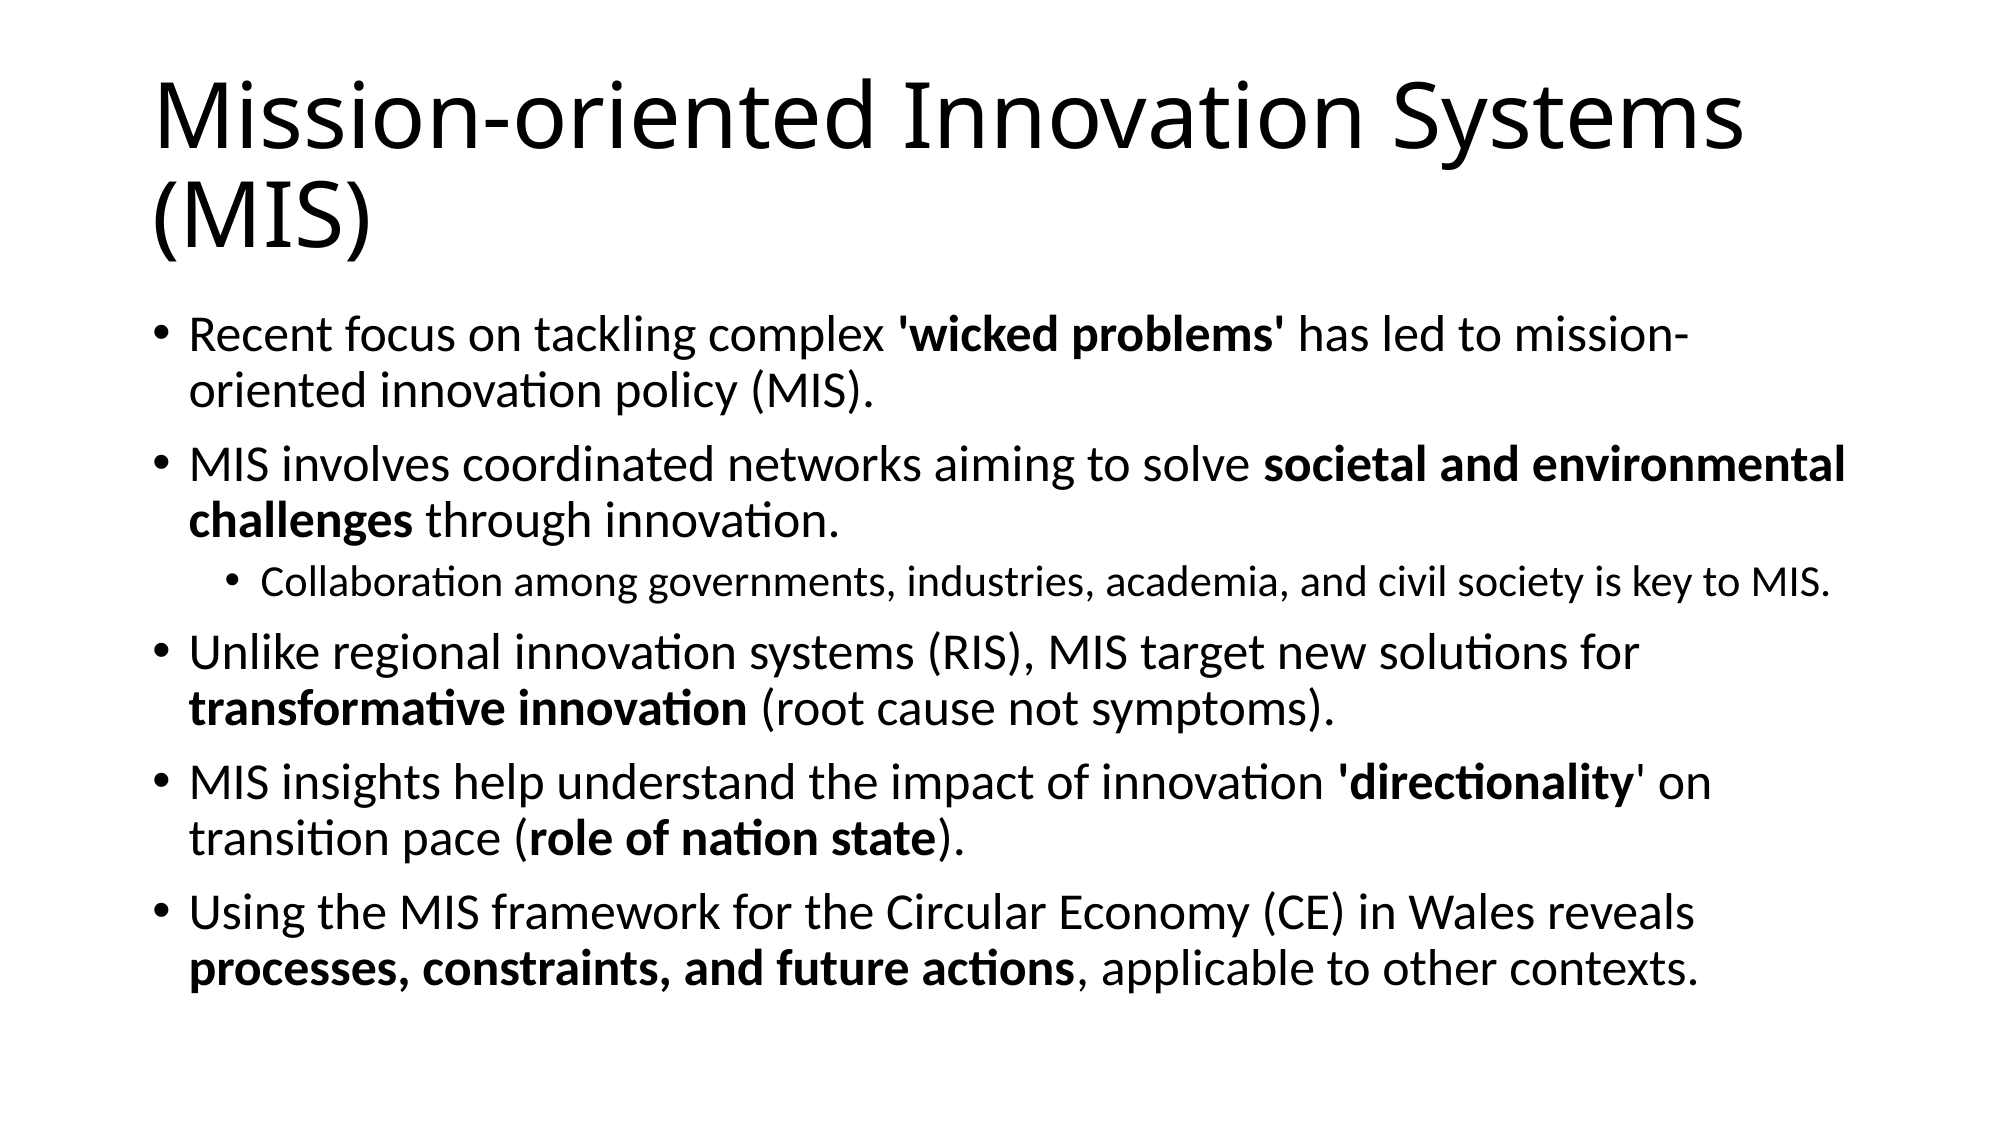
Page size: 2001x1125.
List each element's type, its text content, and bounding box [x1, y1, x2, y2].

list Recent focus on tackling complex 'wicked problems' has led to mission-oriented innovation policy (MIS). MIS involves coordinated networks aiming to solve societal and environmental challenges through innovation. Collaboration among governments, industries, academia, and civil society is key to MIS. Unlike regional innovation systems (RIS), MIS target new solutions for transformative innovation (root cause not symptoms). MIS insights help understand the impact of innovation 'directionality' on transition pace (role of nation state). Using the MIS framework for the Circular Economy (CE) in Wales reveals processes, constraints, and future actions, applicable to other contexts. [137, 299, 1863, 1014]
title Mission-oriented Innovation Systems (MIS) [137, 59, 1863, 278]
